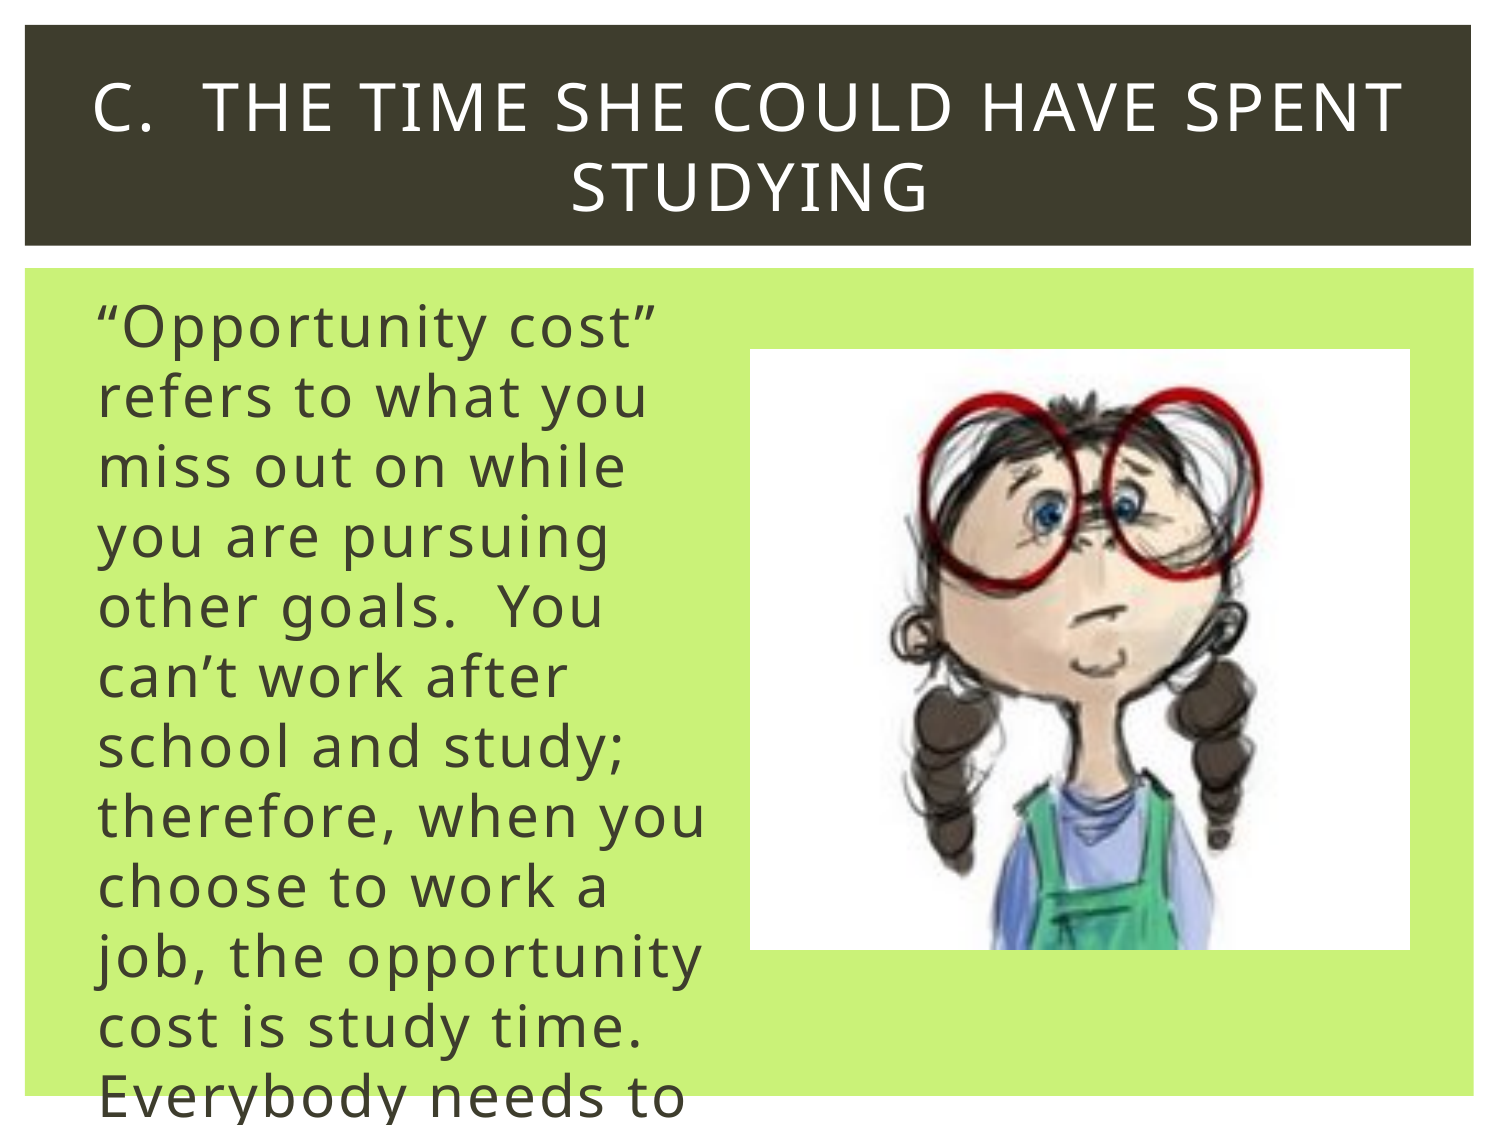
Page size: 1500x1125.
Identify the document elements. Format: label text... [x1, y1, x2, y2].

list “Opportunity cost” refers to what you miss out on while you are pursuing other goals. You can’t work after school and study; therefore, when you choose to work a job, the opportunity cost is study time. Everybody needs to study hard to succeed in high school. [75, 281, 738, 1005]
title C. The Time She could have spent studying [62, 58, 1438, 232]
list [749, 349, 1410, 951]
